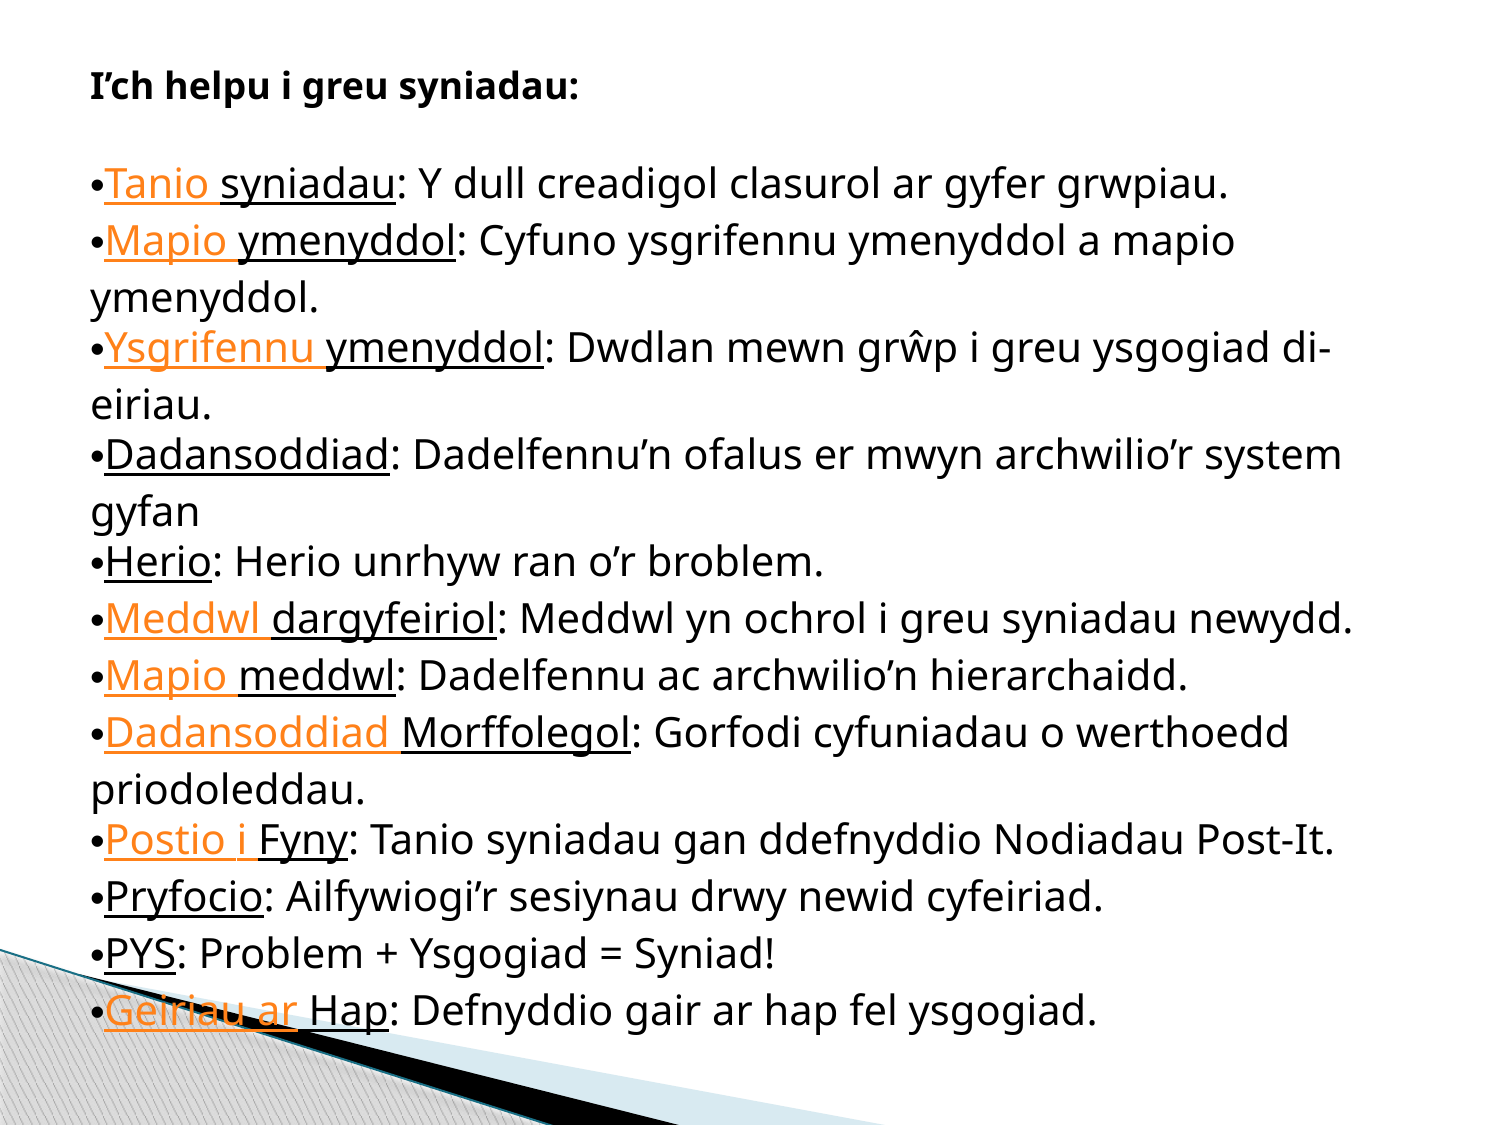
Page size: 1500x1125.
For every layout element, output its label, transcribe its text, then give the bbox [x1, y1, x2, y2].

text_box I’ch helpu i greu syniadau: Tanio syniadau: Y dull creadigol clasurol ar gyfer grwpiau. Mapio ymenyddol: Cyfuno ysgrifennu ymenyddol a mapio ymenyddol. Ysgrifennu ymenyddol: Dwdlan mewn grŵp i greu ysgogiad di-eiriau. Dadansoddiad: Dadelfennu’n ofalus er mwyn archwilio’r system gyfan Herio: Herio unrhyw ran o’r broblem. Meddwl dargyfeiriol: Meddwl yn ochrol i greu syniadau newydd. Mapio meddwl: Dadelfennu ac archwilio’n hierarchaidd. Dadansoddiad Morffolegol: Gorfodi cyfuniadau o werthoedd priodoleddau. Postio i Fyny: Tanio syniadau gan ddefnyddio Nodiadau Post-It. Pryfocio: Ailfywiogi’r sesiynau drwy newid cyfeiriad. PYS: Problem + Ysgogiad = Syniad! Geiriau ar Hap: Defnyddio gair ar hap fel ysgogiad. [75, 54, 1410, 1049]
